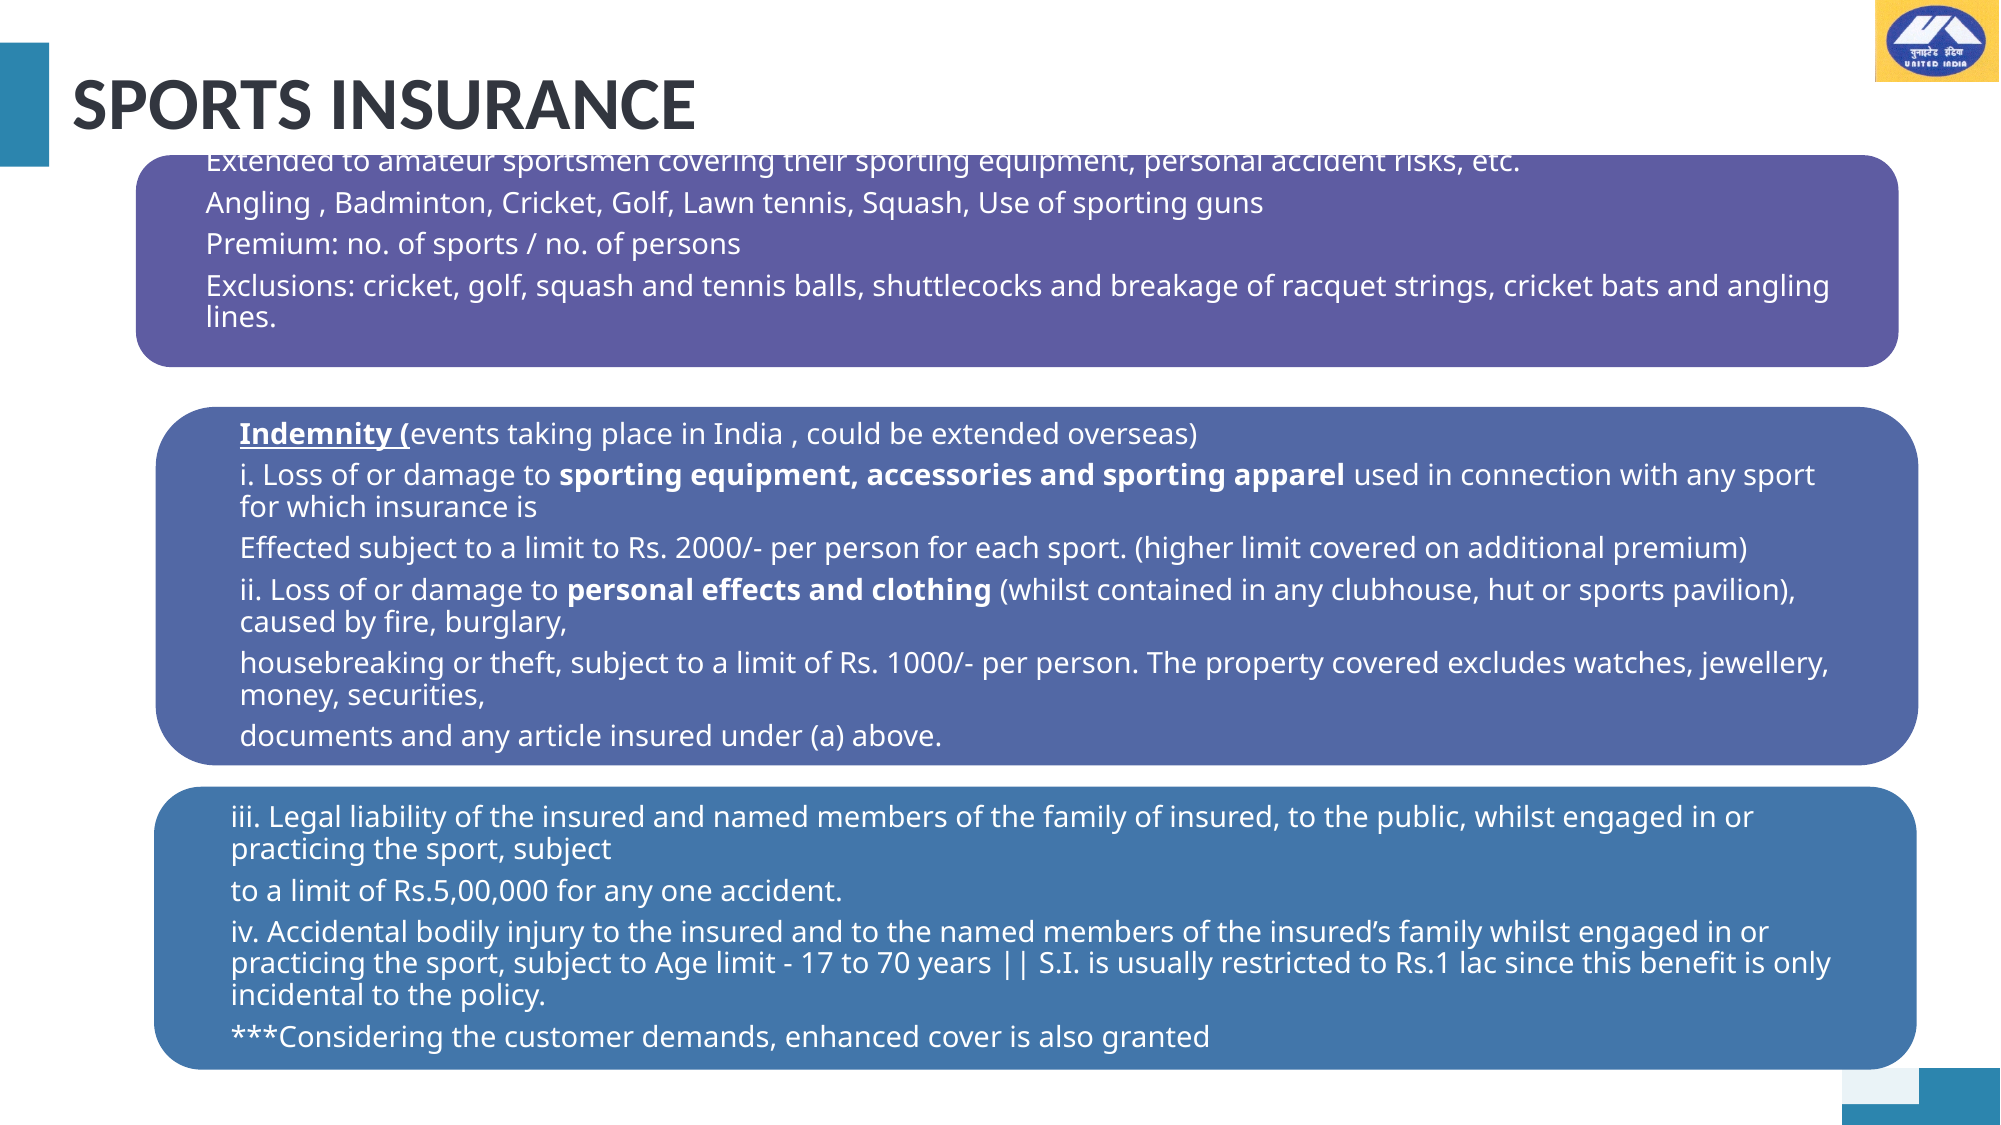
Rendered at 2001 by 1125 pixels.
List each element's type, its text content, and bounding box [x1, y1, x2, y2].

title SPORTS INSURANCE [57, 0, 1520, 211]
picture [1875, 0, 2000, 82]
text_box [67, 155, 1919, 1111]
